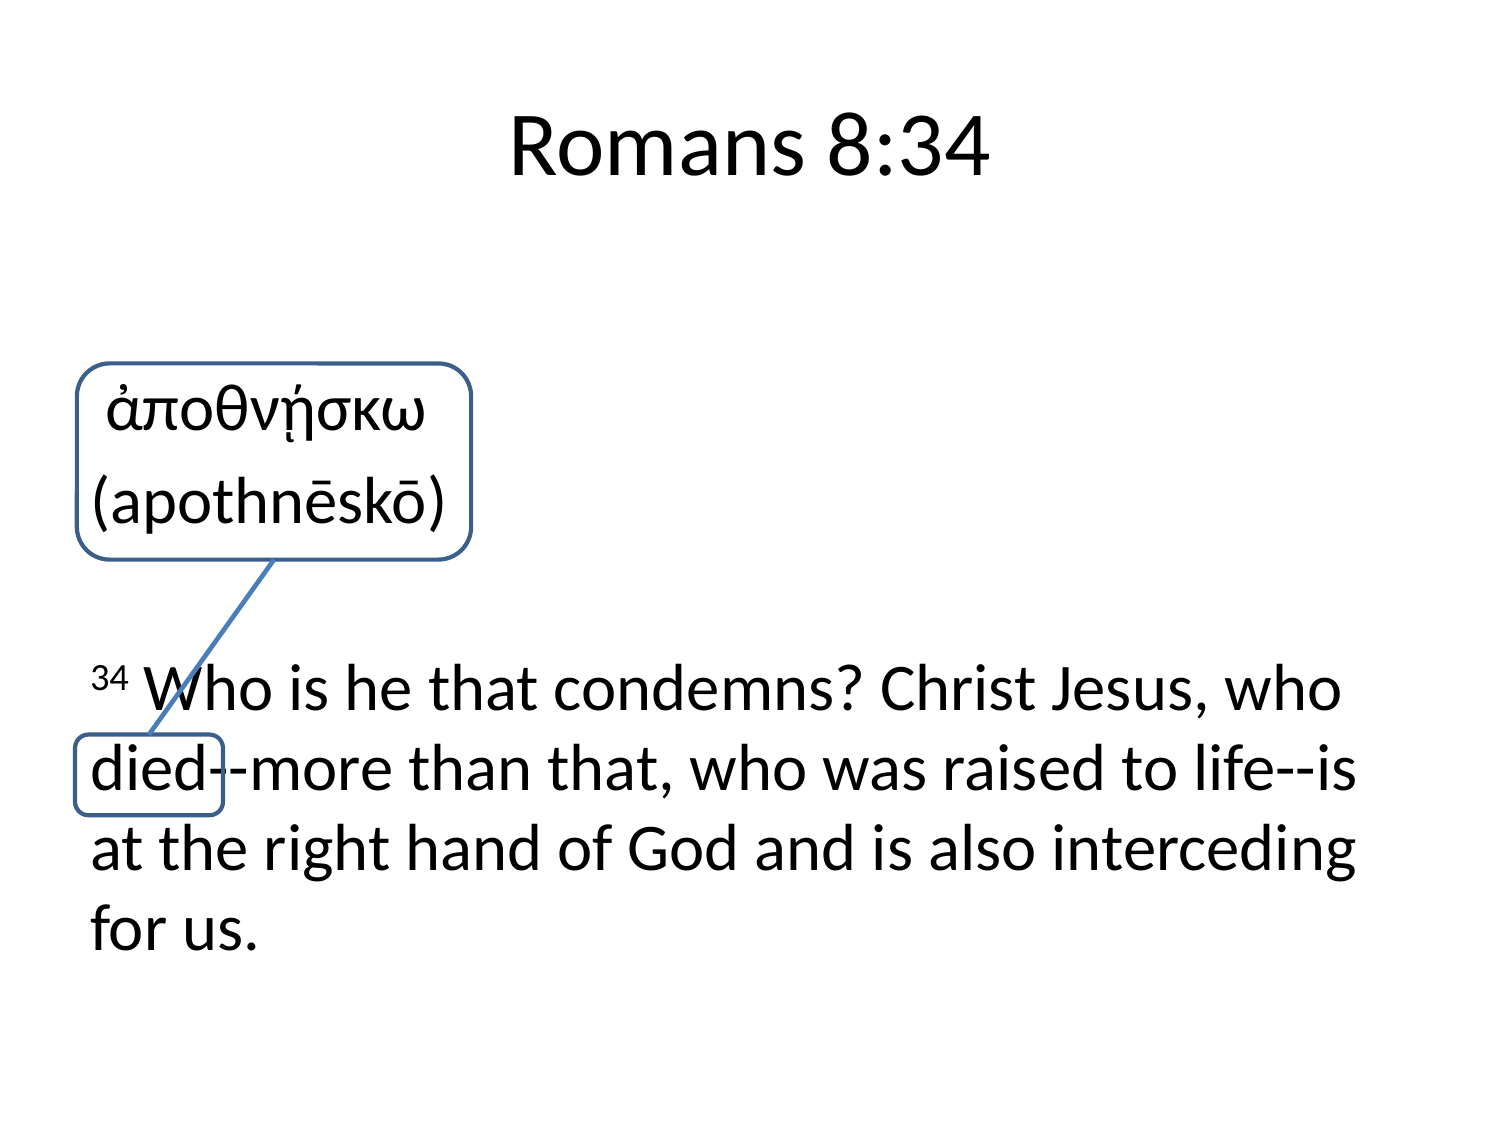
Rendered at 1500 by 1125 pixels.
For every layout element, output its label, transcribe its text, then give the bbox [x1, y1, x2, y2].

text_box [72, 732, 226, 818]
title Romans 8:34 [75, 45, 1425, 233]
list ἀποθνῄσκω (apothnēskō) 34 Who is he that condemns? Christ Jesus, who died--more than that, who was raised to life--is at the right hand of God and is also interceding for us. [75, 262, 1425, 1005]
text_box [148, 559, 275, 735]
text_box [74, 361, 474, 562]
